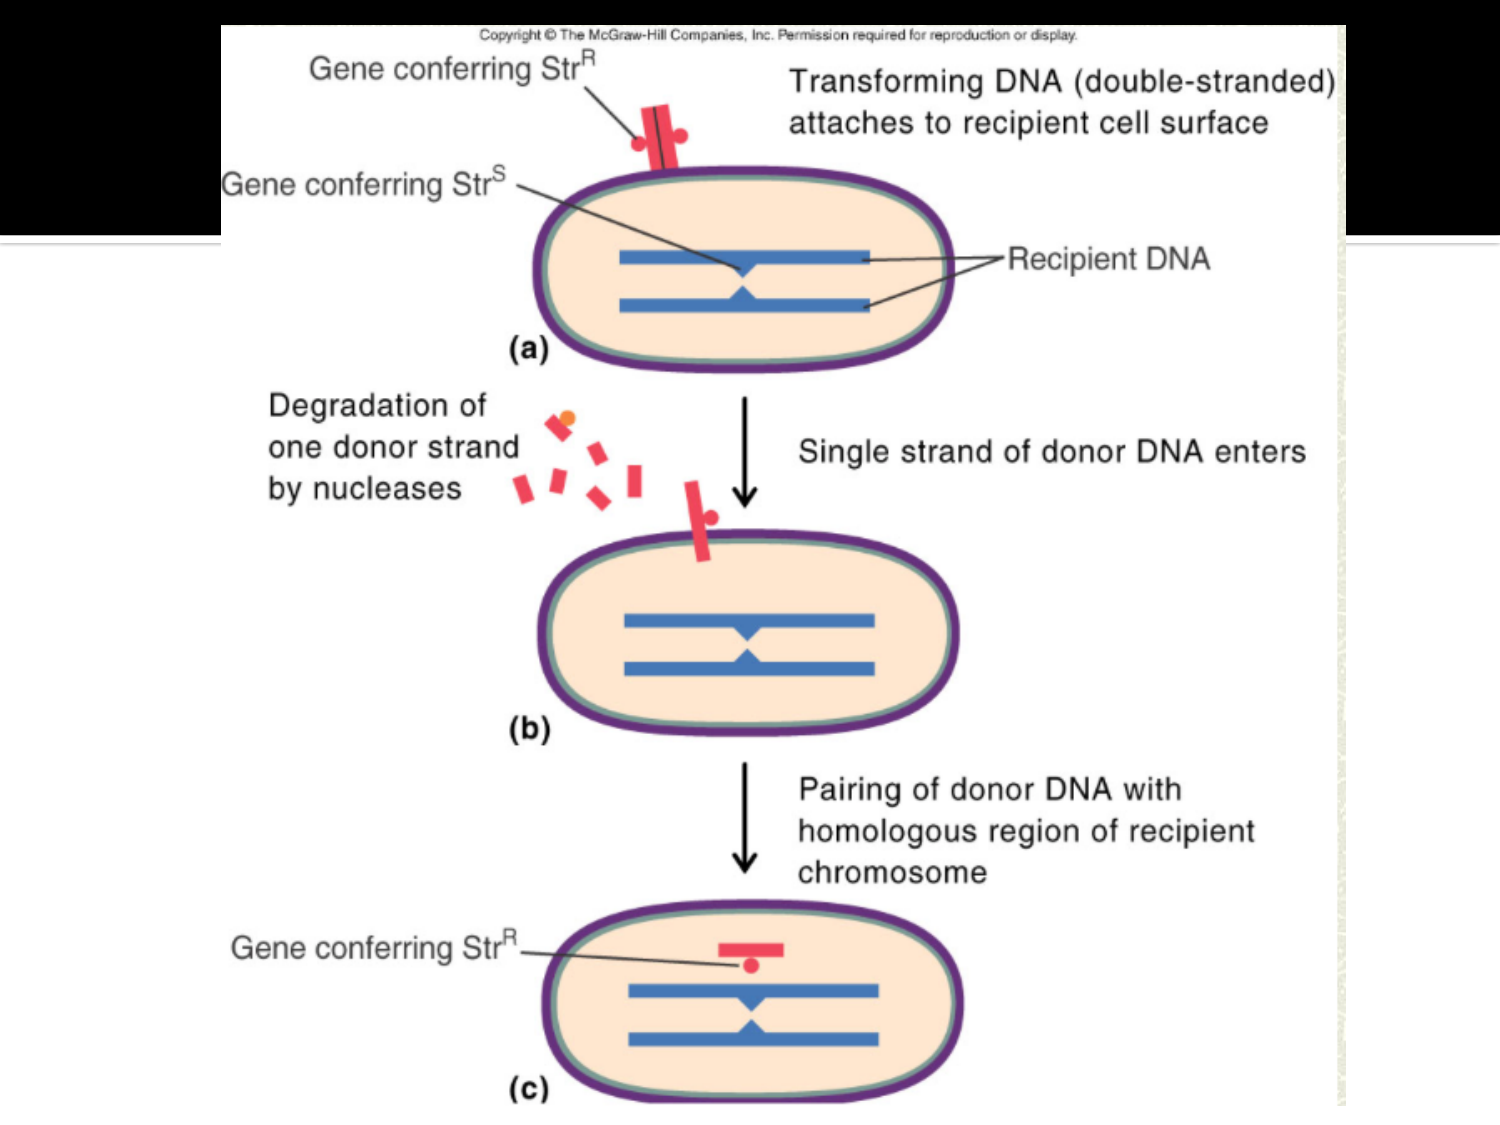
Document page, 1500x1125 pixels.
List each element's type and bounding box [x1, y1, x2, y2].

picture [221, 25, 1346, 1106]
